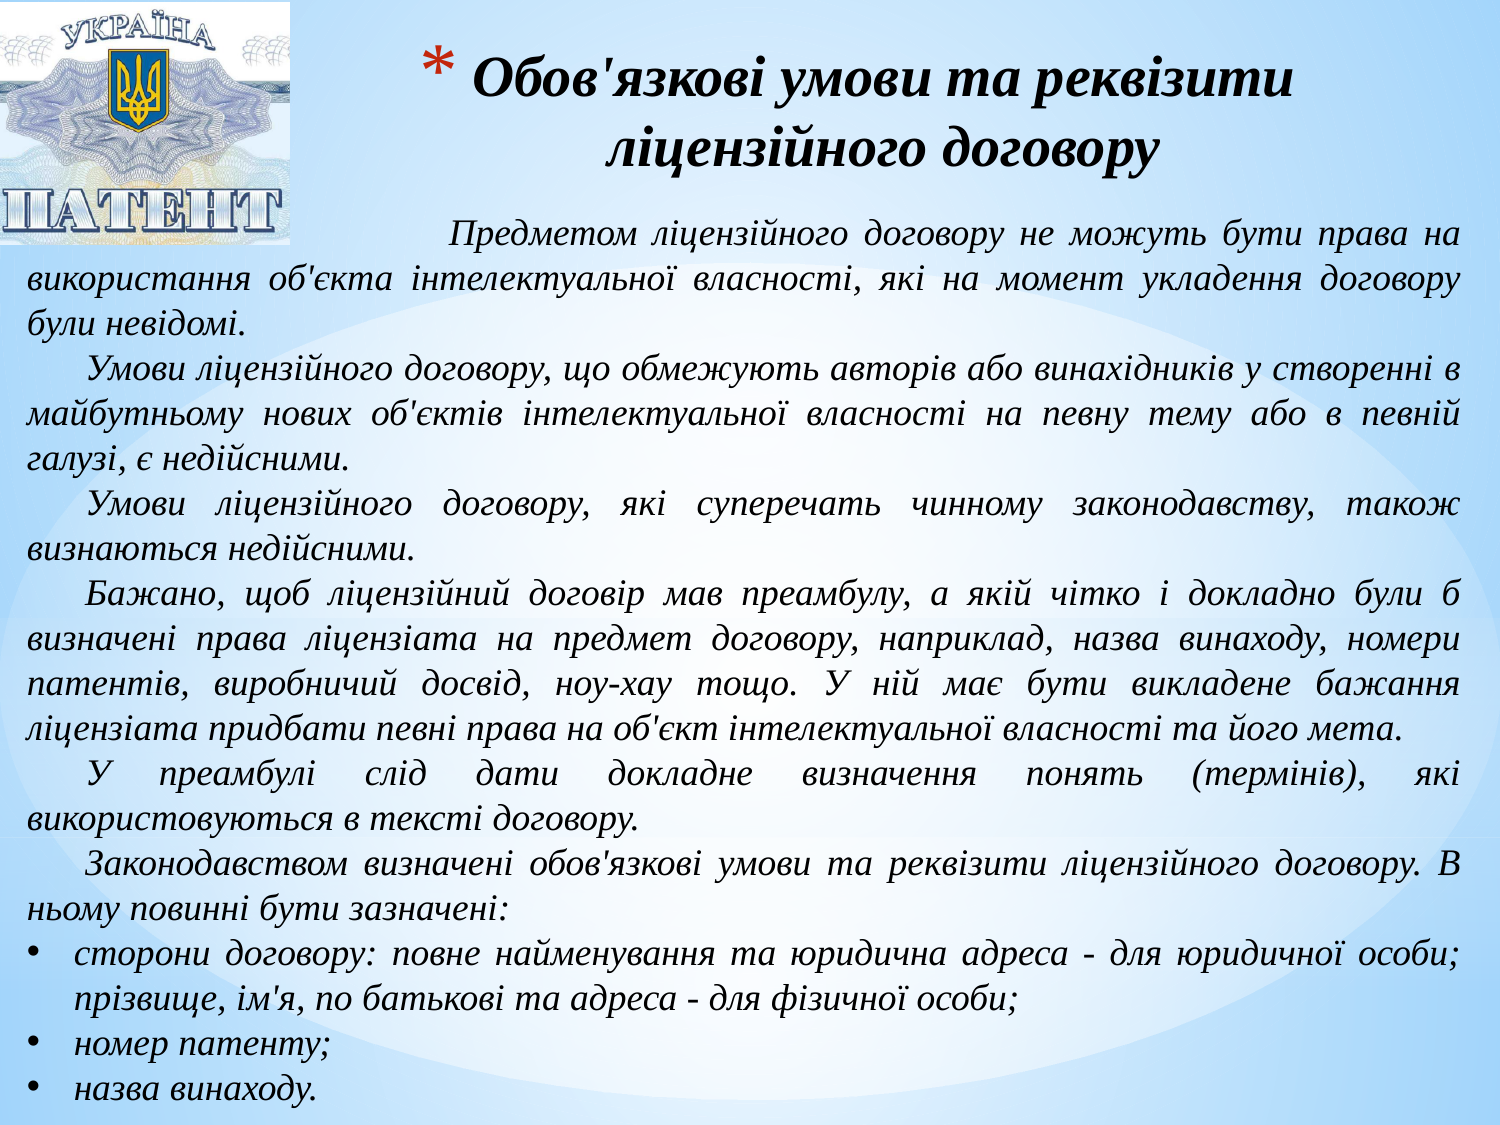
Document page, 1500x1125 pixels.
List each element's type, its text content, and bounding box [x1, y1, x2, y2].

text_box Предметом ліцензійного договору не можуть бути права на використання об'єкта інтелектуальної власності, які на момент укладення договору були невідомі. Умови ліцензійного договору, що обмежують авторів або винахідників у створенні в майбутньому нових об'єктів інтелектуальної власності на певну тему або в певній галузі, є недійсними. Умови ліцензійного договору, які суперечать чинному законодавству, також визнаються недійсними. Бажано, щоб ліцензійний договір мав преамбулу, а якій чітко і докладно були б визначені права ліцензіата на предмет договору, наприклад, назва винаходу, номери патентів, виробничий досвід, ноу-хау тощо. У ній має бути викладене бажання ліцензіата придбати певні права на об'єкт інтелектуальної власності та його мета. У преамбулі слід дати докладне визначення понять (термінів), які використовуються в тексті договору. Законодавством визначені обов'язкові умови та реквізити ліцензійного договору. В ньому повинні бути зазначені: сторони договору: повне найменування та юридична адреса - для юридичної особи; прізвище, ім'я, по батькові та адреса - для фізичної особи; номер патенту; назва винаходу. [12, 201, 1477, 1116]
picture [0, 2, 290, 245]
title Обов'язкові умови та реквізити ліцензійного договору [295, 30, 1427, 209]
